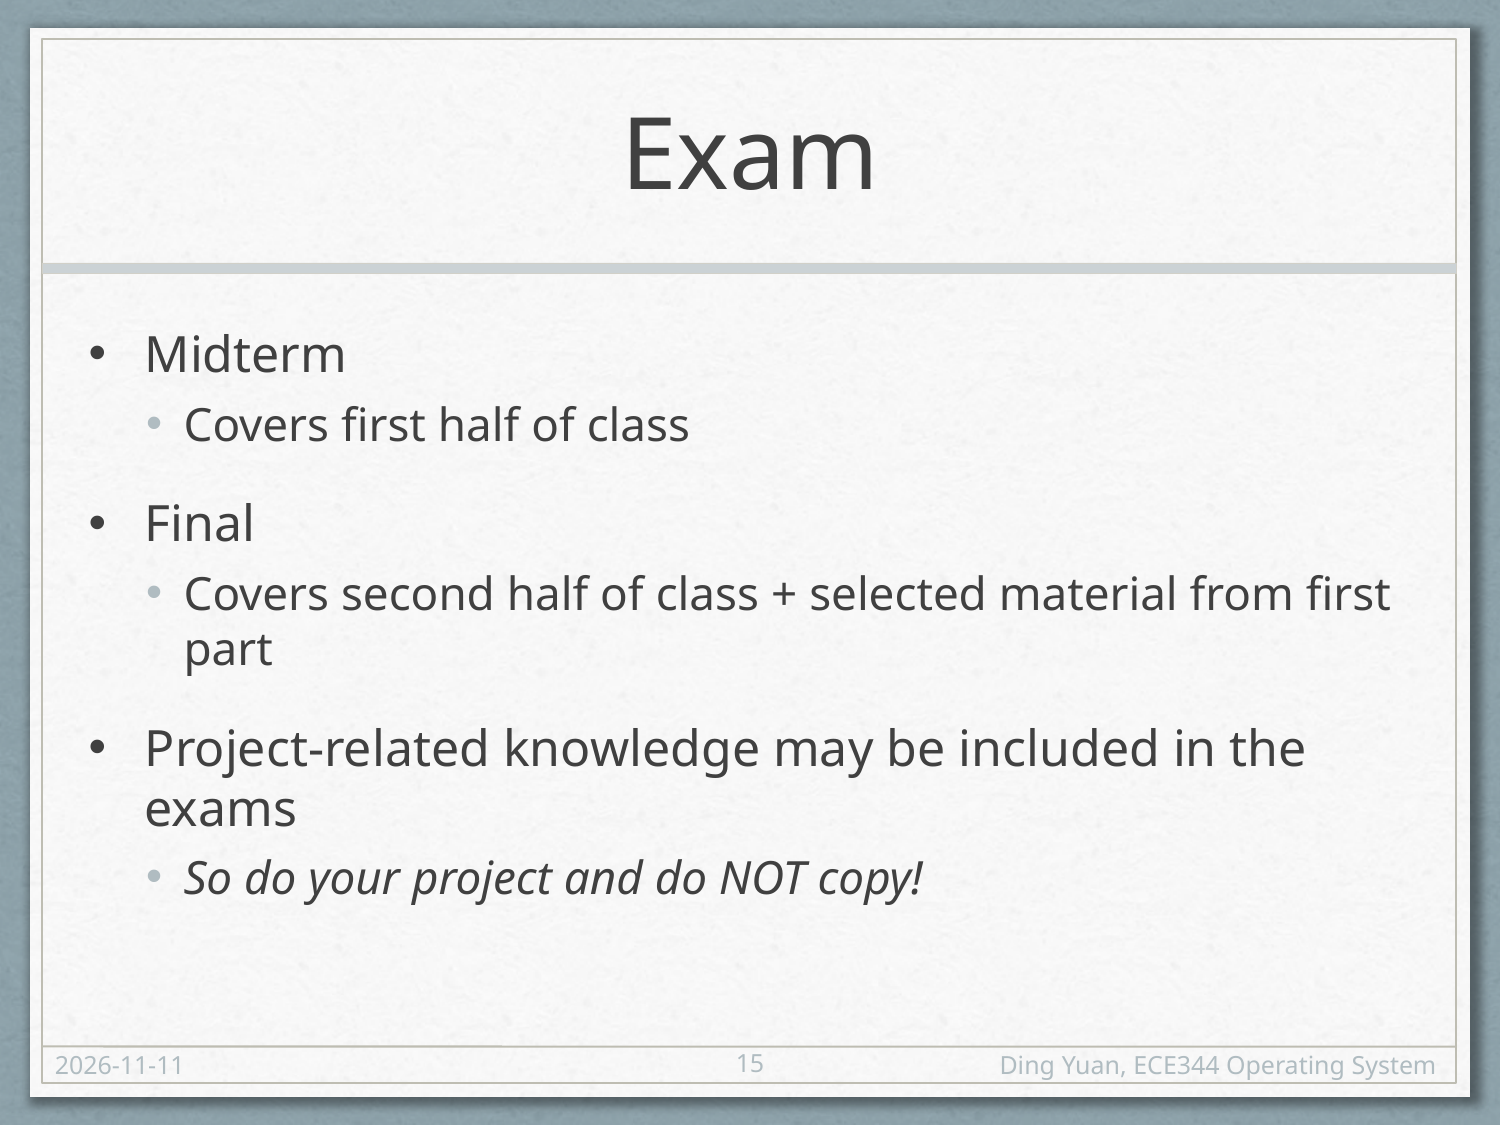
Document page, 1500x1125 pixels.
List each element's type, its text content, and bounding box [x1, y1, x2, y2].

list Midterm Covers first half of class Final Covers second half of class + selected material from first part Project-related knowledge may be included in the exams So do your project and do NOT copy! [73, 315, 1415, 961]
footer Ding Yuan, ECE344 Operating System [977, 1045, 1453, 1088]
picture [30, 28, 1470, 1097]
title Exam [147, 40, 1353, 260]
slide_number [39, 1045, 390, 1088]
slide_number 15 [687, 1042, 813, 1088]
